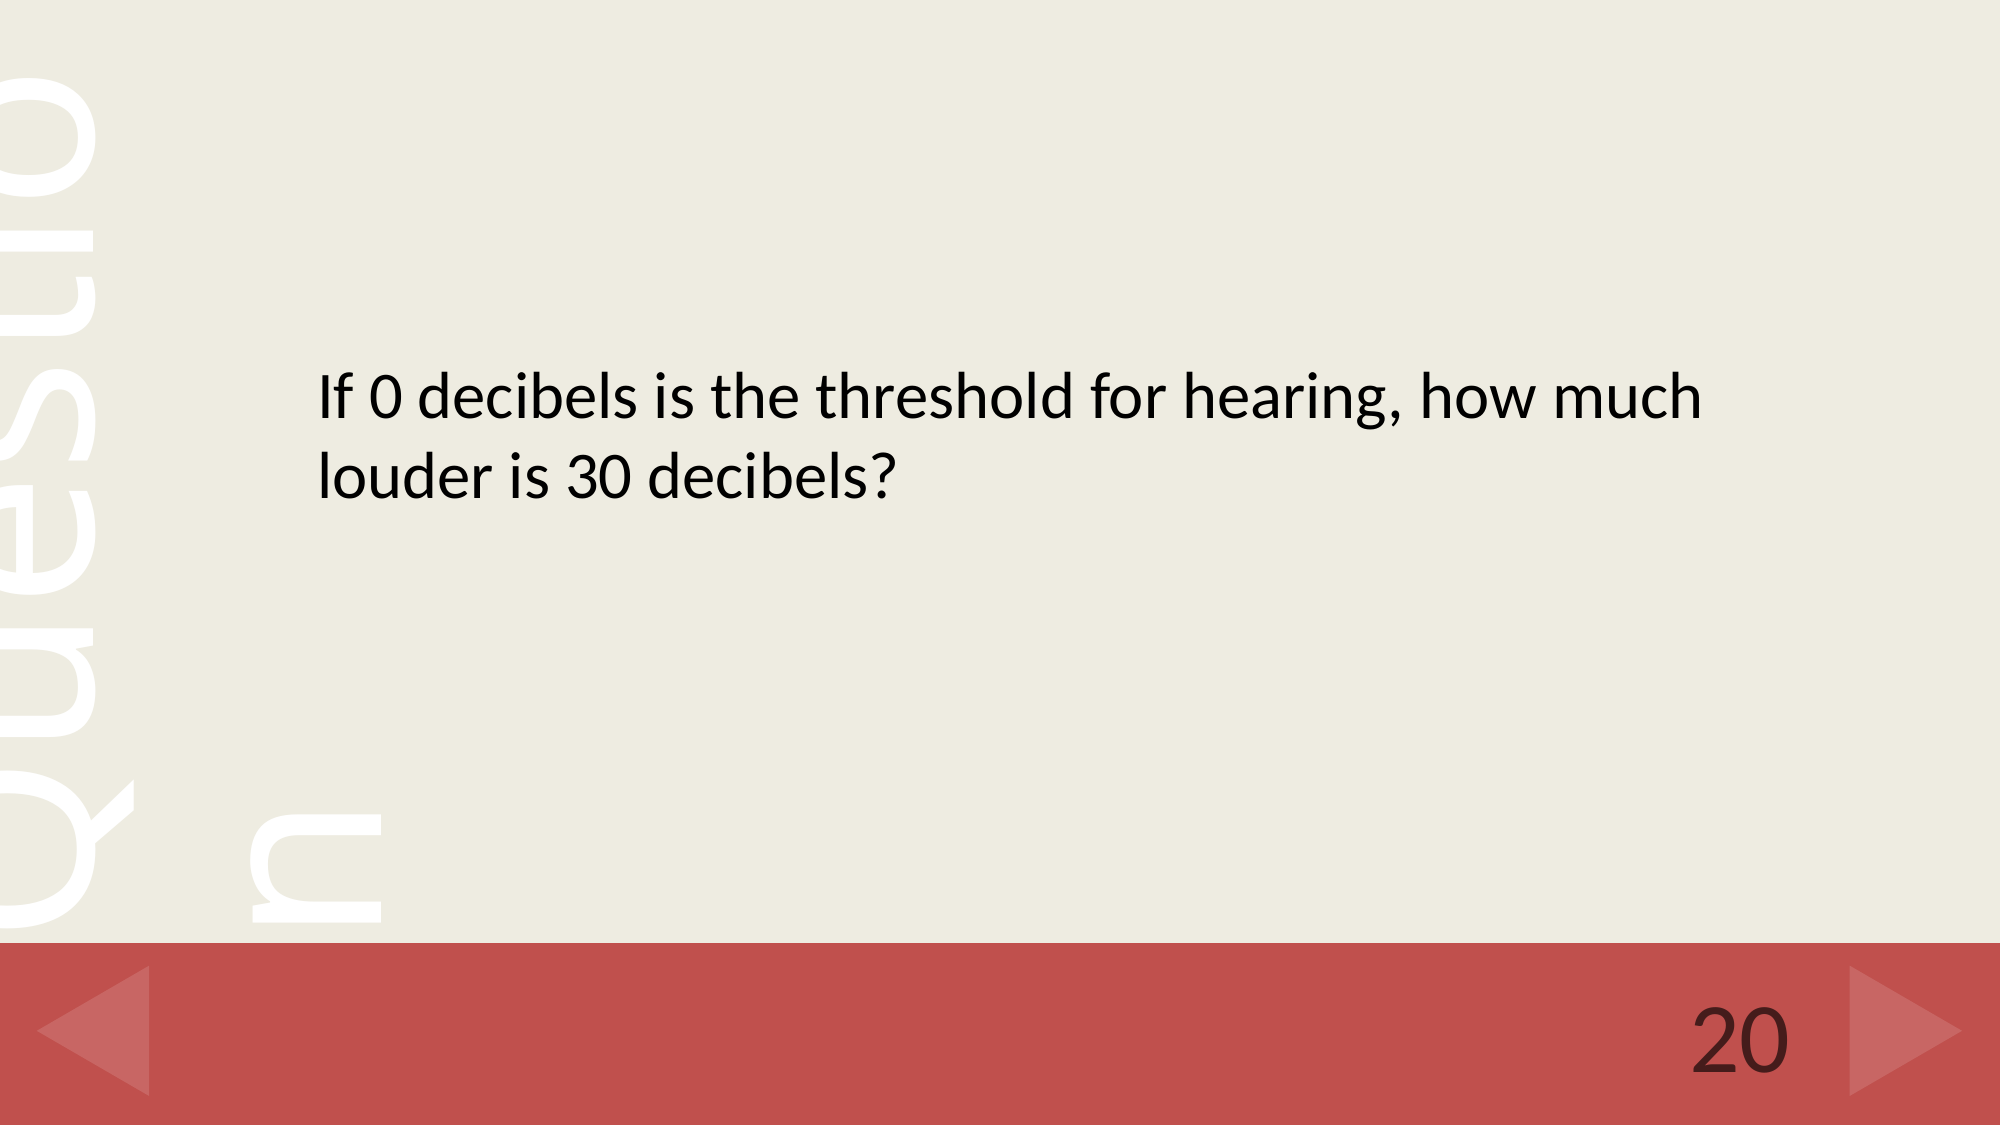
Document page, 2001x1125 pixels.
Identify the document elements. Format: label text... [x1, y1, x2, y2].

list 20 [1494, 967, 1806, 1097]
list If 0 decibels is the threshold for hearing, how much louder is 30 decibels? [302, 307, 1760, 636]
